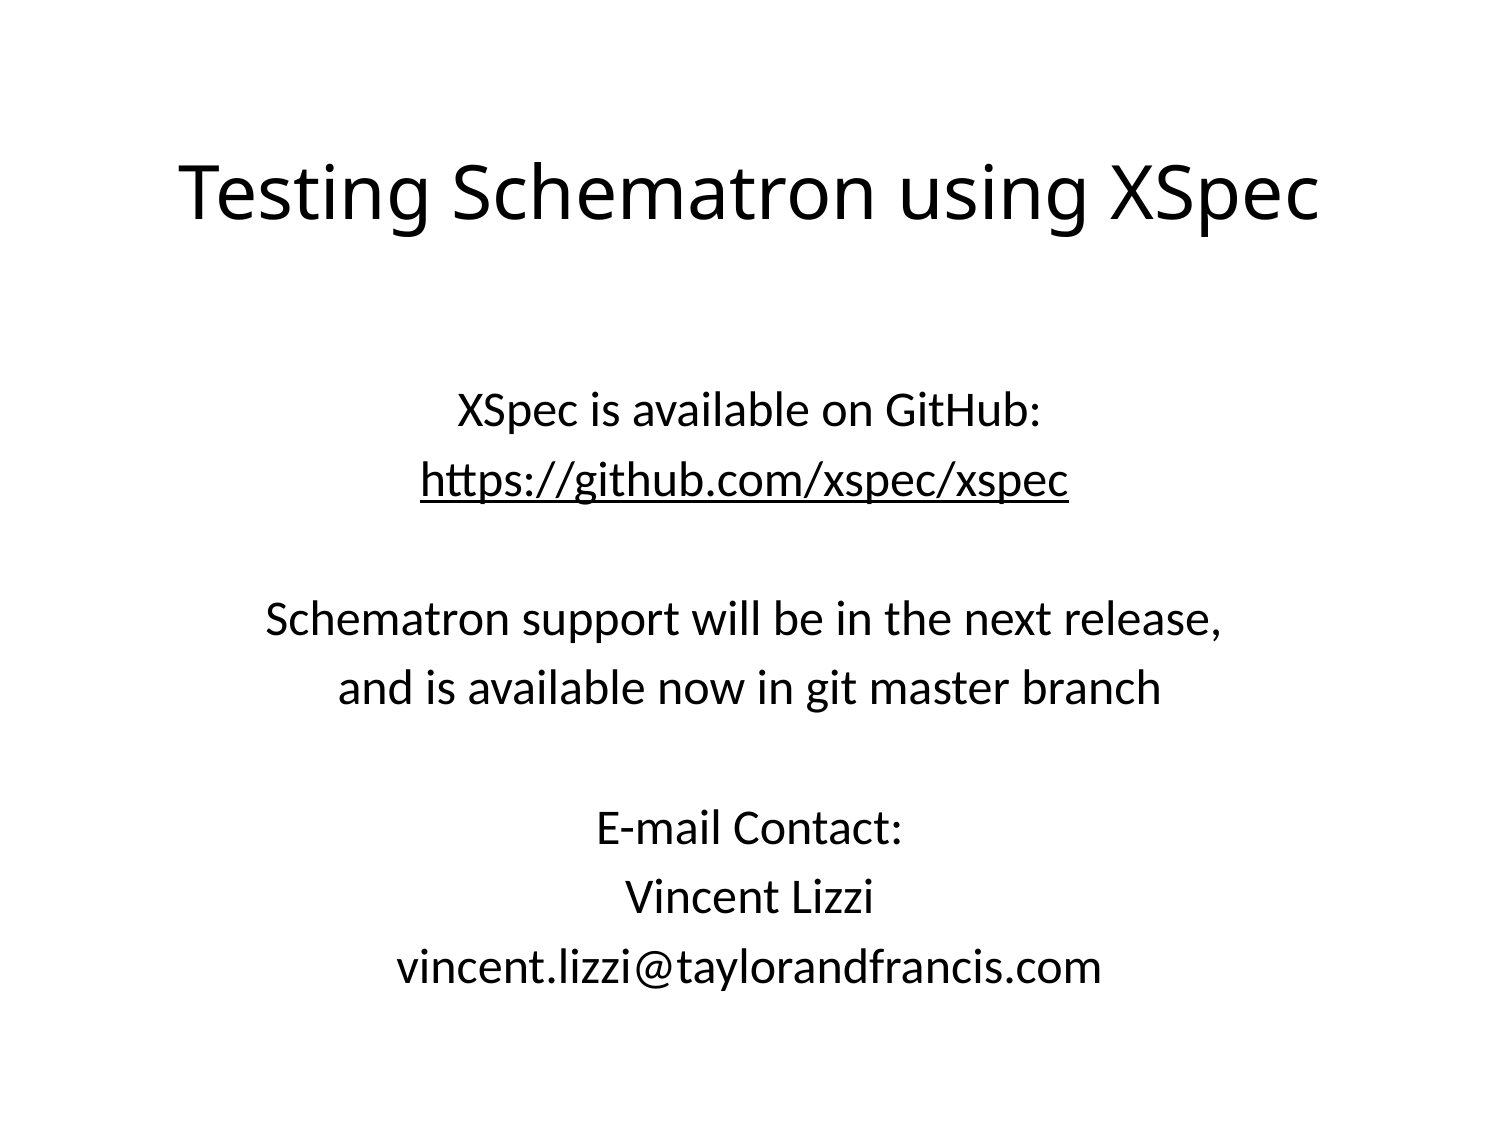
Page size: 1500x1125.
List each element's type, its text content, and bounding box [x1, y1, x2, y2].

list XSpec is available on GitHub: https://github.com/xspec/xspec Schematron support will be in the next release, and is available now in git master branch E-mail Contact: Vincent Lizzi vincent.lizzi@taylorandfrancis.com [62, 299, 1438, 1014]
title Testing Schematron using XSpec [103, 149, 1397, 241]
